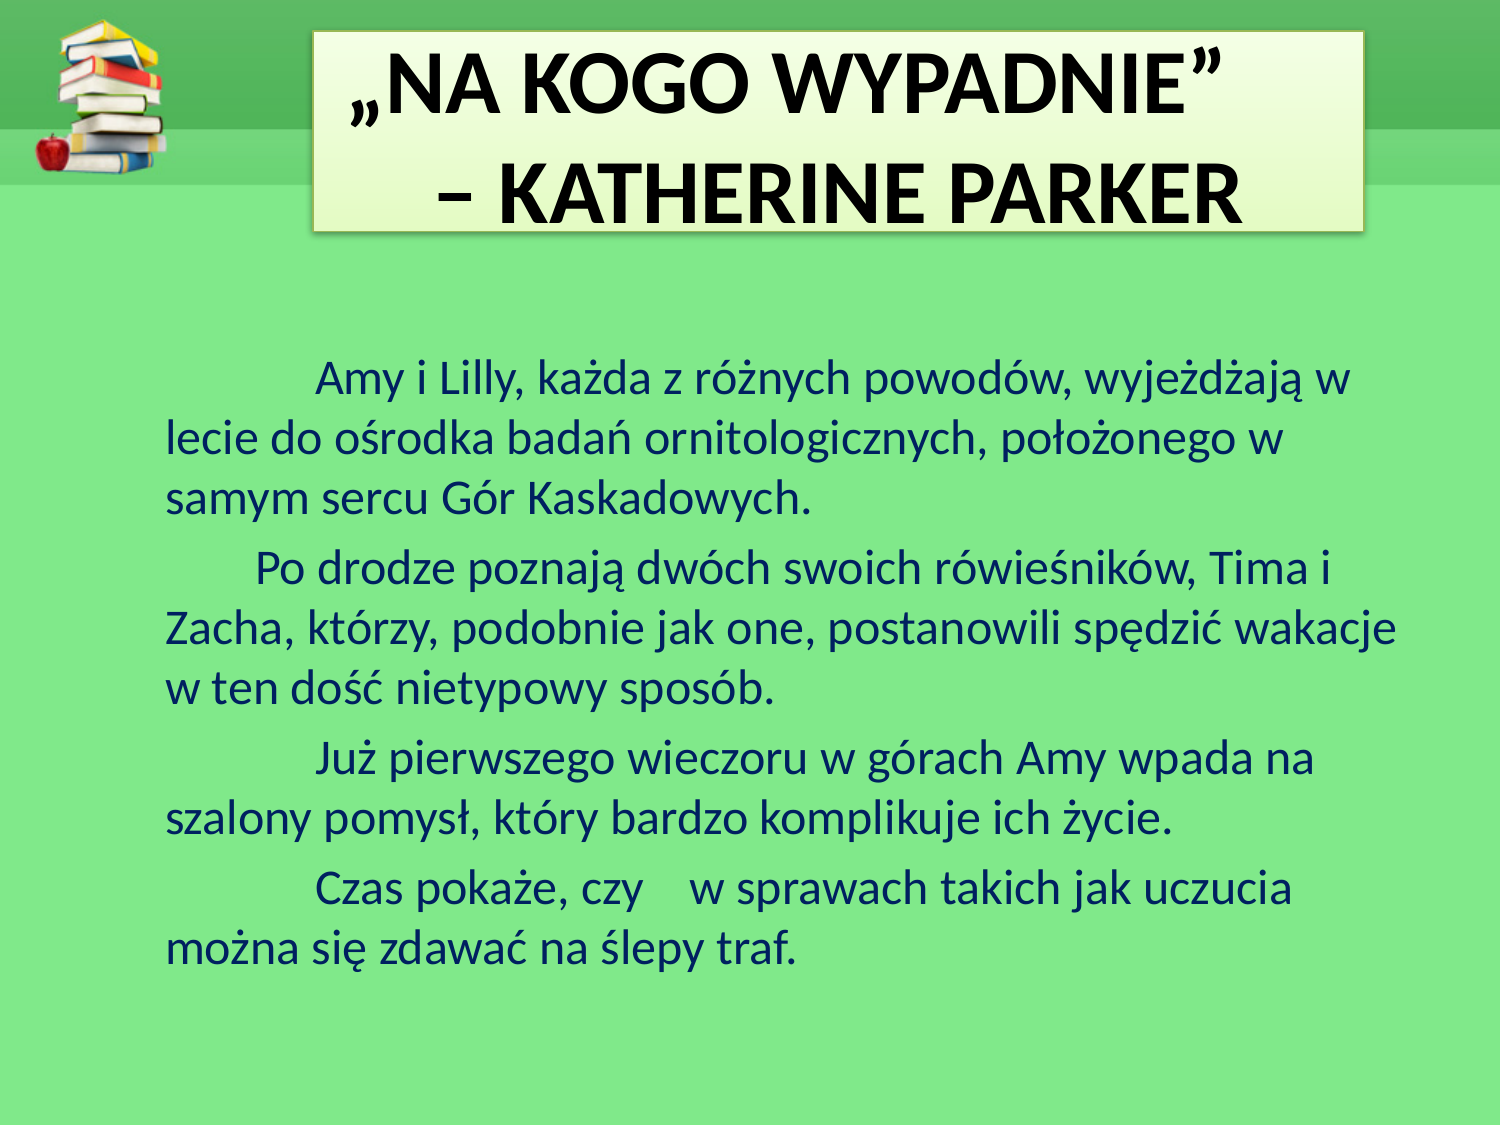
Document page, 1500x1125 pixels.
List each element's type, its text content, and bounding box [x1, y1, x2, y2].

picture [0, 0, 1500, 1125]
list Amy i Lilly, każda z różnych powodów, wyjeżdżają w lecie do ośrodka badań ornitologicznych, położonego w samym sercu Gór Kaskadowych. Po drodze poznają dwóch swoich rówieśników, Tima i Zacha, którzy, podobnie jak one, postanowili spędzić wakacje w ten dość nietypowy sposób. Już pierwszego wieczoru w górach Amy wpada na szalony pomysł, który bardzo komplikuje ich życie. Czas pokaże, czy w sprawach takich jak uczucia można się zdawać na ślepy traf. [75, 267, 1425, 1005]
title „NA KOGO WYPADNIE” – KATHERINE PARKER [312, 30, 1365, 232]
